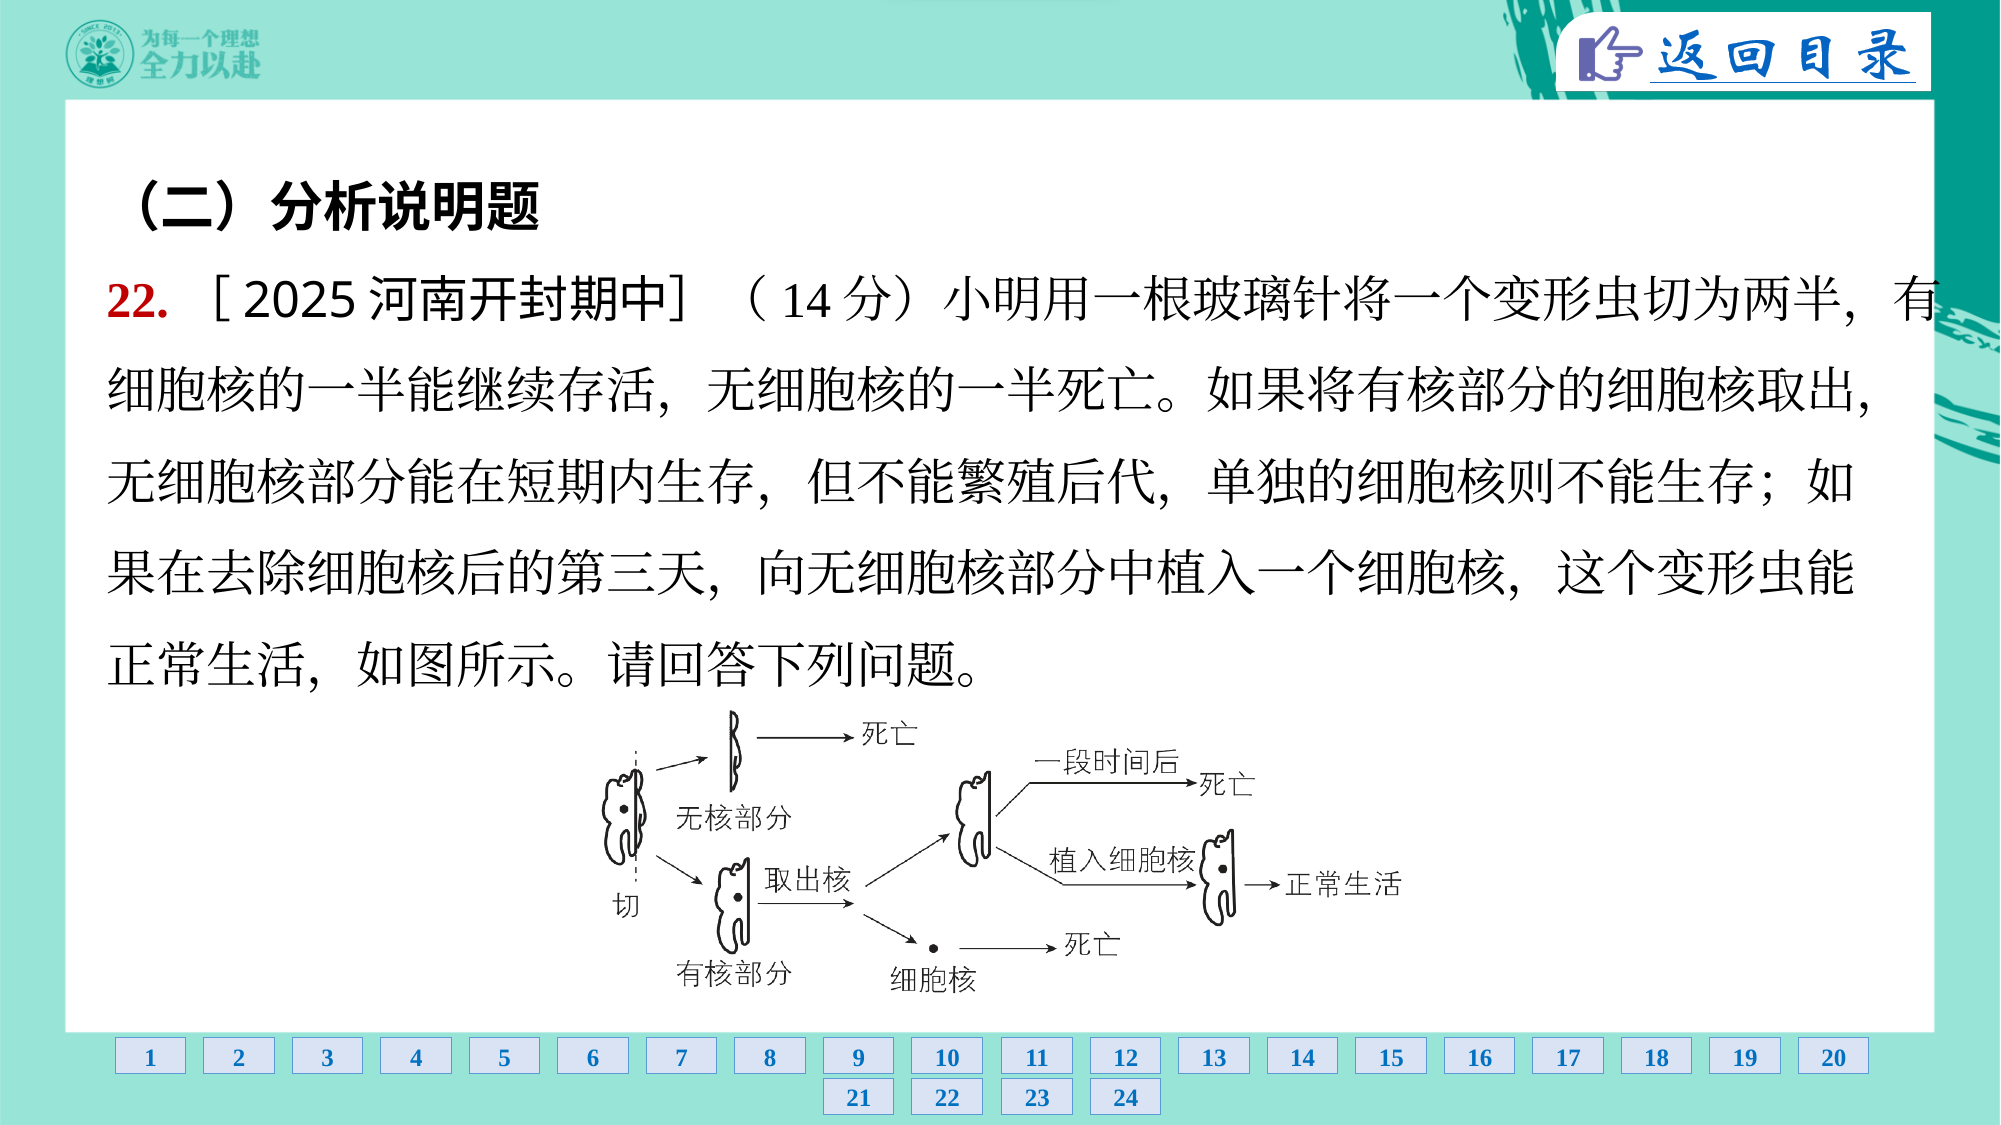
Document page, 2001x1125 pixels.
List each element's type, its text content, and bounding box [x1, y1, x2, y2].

text_box 22.［2025河南开封期中］（14分）小明用一根玻璃针将一个变形虫切为两半，有 细胞核的一半能继续存活，无细胞核的一半死亡。如果将有核部分的细胞核取出， 无细胞核部分能在短期内生存，但不能繁殖后代，单独的细胞核则不能生存；如 果在去除细胞核后的第三天，向无细胞核部分中植入一个细胞核，这个变形虫能 正常生活，如图所示。请回答下列问题。 [106, 235, 1895, 694]
picture [0, 0, 2000, 1125]
text_box （二）分析说明题 [106, 141, 1895, 235]
